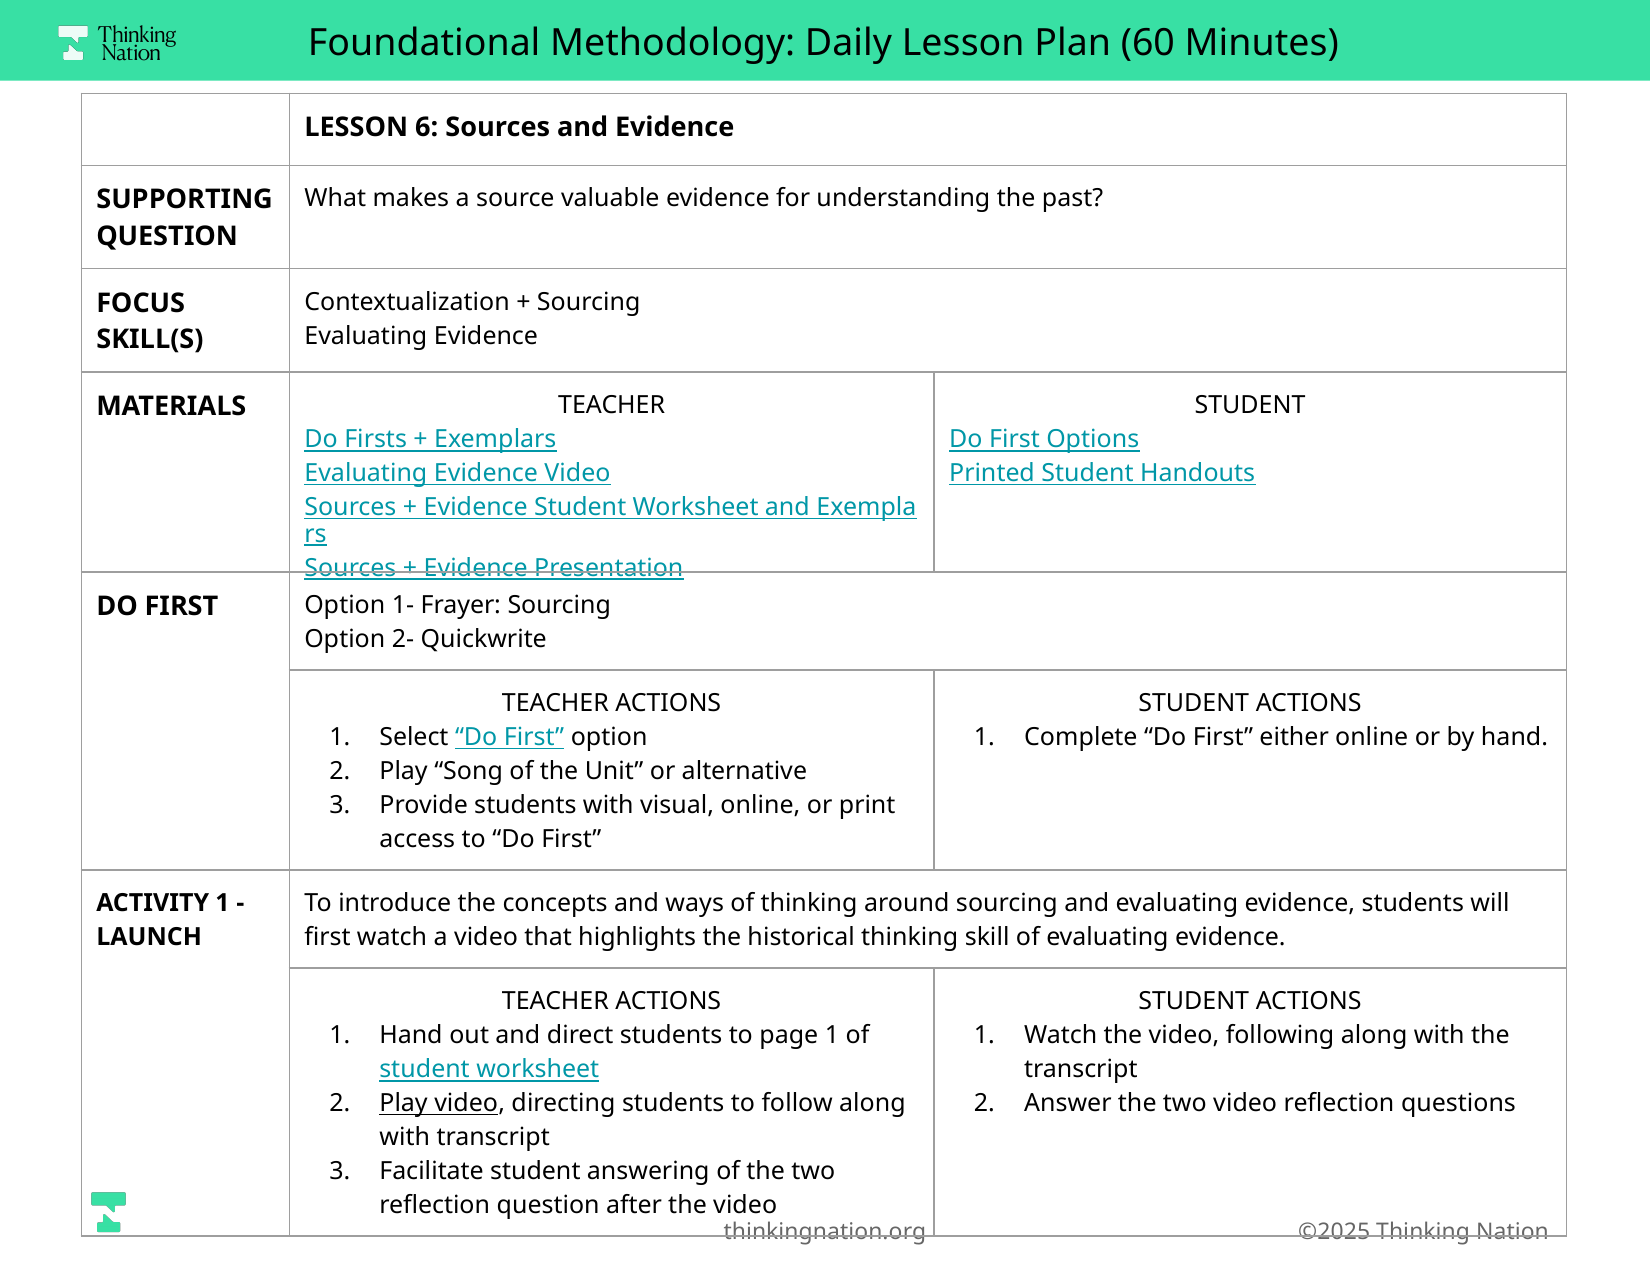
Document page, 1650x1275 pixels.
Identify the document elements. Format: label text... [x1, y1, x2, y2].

table_cell TEACHER ACTIONS Hand out and direct students to page 1 of student worksheet Play video, directing students to follow along with transcript Facilitate student answering of the two reflection question after the video [290, 969, 933, 1235]
table_cell STUDENT ACTIONS Complete “Do First” either online or by hand. [935, 671, 1566, 869]
table_header LESSON 6: Sources and Evidence [290, 94, 1566, 165]
table_cell STUDENT ACTIONS Watch the video, following along with the transcript Answer the two video reflection questions [935, 969, 1566, 1235]
table_cell MATERIALS [82, 373, 289, 571]
picture [80, 1184, 136, 1240]
table_cell ACTIVITY 1 - LAUNCH [82, 871, 289, 1235]
table_cell DO FIRST [82, 573, 289, 869]
table_cell To introduce the concepts and ways of thinking around sourcing and evaluating evidence, students will first watch a video that highlights the historical thinking skill of evaluating evidence. [290, 871, 1566, 967]
table_cell TEACHER Do Firsts + Exemplars Evaluating Evidence Video Sources + Evidence Student Worksheet and Exemplars Sources + Evidence Presentation [290, 373, 933, 571]
table_cell Option 1- Frayer: Sourcing Option 2- Quickwrite [290, 573, 1566, 669]
table_cell STUDENT Do First Options Printed Student Handouts [935, 373, 1566, 571]
table_cell SUPPORTING QUESTION [82, 166, 289, 268]
table_cell Contextualization + Sourcing Evaluating Evidence [290, 269, 1566, 371]
table_cell FOCUS SKILL(S) [82, 269, 289, 371]
table_cell TEACHER ACTIONS Select “Do First” option Play “Song of the Unit” or alternative Provide students with visual, online, or print access to “Do First” [290, 671, 933, 869]
table_header [82, 94, 289, 165]
text_box Foundational Methodology: Daily Lesson Plan (60 Minutes) [0, 0, 1650, 81]
table_cell What makes a source valuable evidence for understanding the past? [290, 166, 1566, 268]
picture [45, 14, 180, 71]
